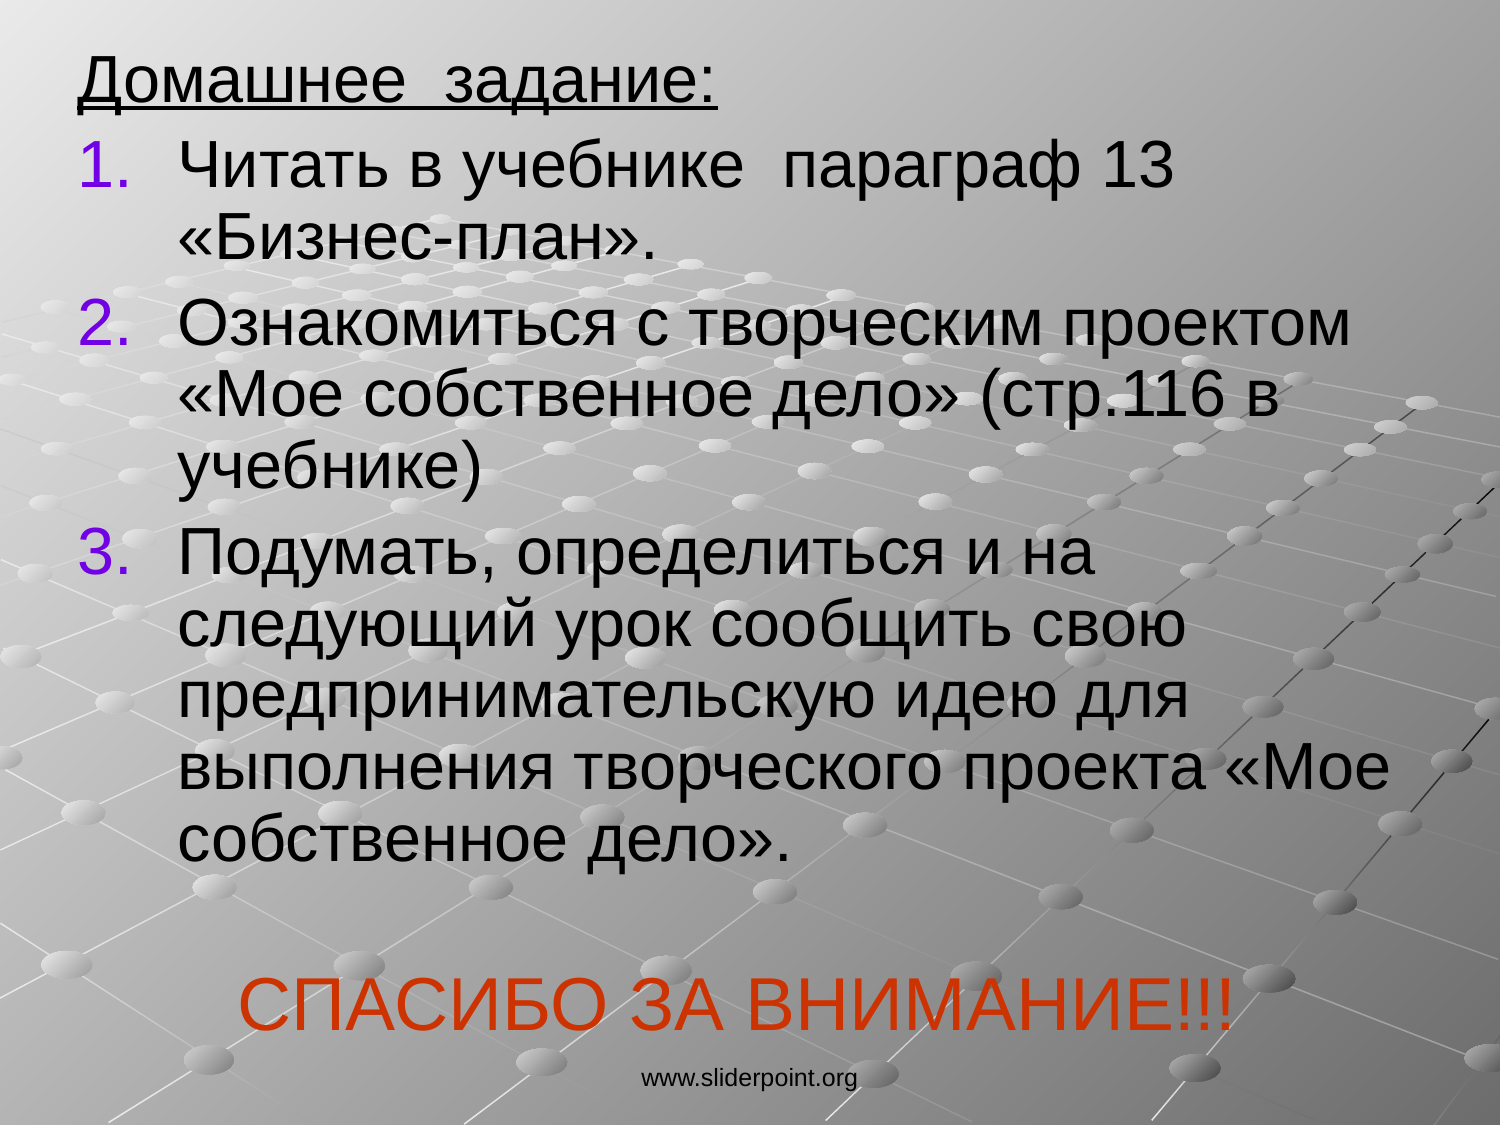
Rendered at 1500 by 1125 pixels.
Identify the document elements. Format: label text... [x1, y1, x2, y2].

footer www.sliderpoint.org [512, 1023, 988, 1100]
list Домашнее задание: Читать в учебнике параграф 13 «Бизнес-план». Ознакомиться с творческим проектом «Мое собственное дело» (стр.116 в учебнике) Подумать, определиться и на следующий урок сообщить свою предпринимательскую идею для выполнения творческого проекта «Мое собственное дело». СПАСИБО ЗА ВНИМАНИЕ!!! [62, 37, 1413, 1076]
